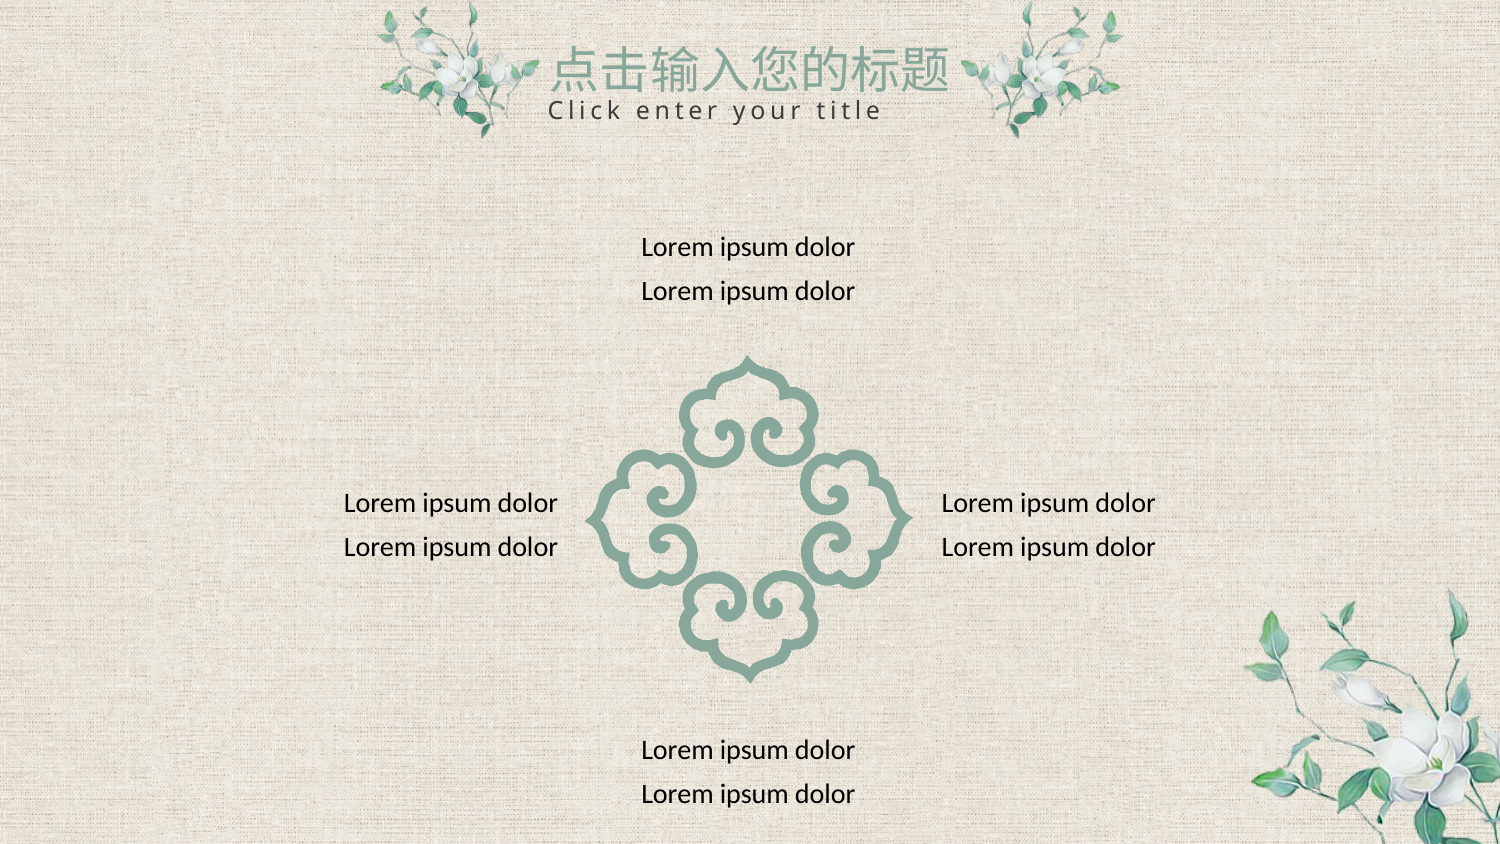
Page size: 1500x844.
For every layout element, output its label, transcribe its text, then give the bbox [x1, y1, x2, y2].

text_box [678, 354, 820, 470]
text_box [583, 448, 700, 591]
text_box Lorem ipsum dolor Lorem ipsum dolor [595, 676, 901, 844]
text_box [677, 569, 820, 685]
text_box [798, 448, 914, 591]
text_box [374, 0, 1125, 140]
text_box Lorem ipsum dolor Lorem ipsum dolor [941, 407, 1247, 628]
text_box Lorem ipsum dolor Lorem ipsum dolor [595, 171, 901, 354]
picture [0, 0, 1500, 844]
picture [603, 374, 894, 665]
text_box Lorem ipsum dolor Lorem ipsum dolor [253, 407, 559, 628]
